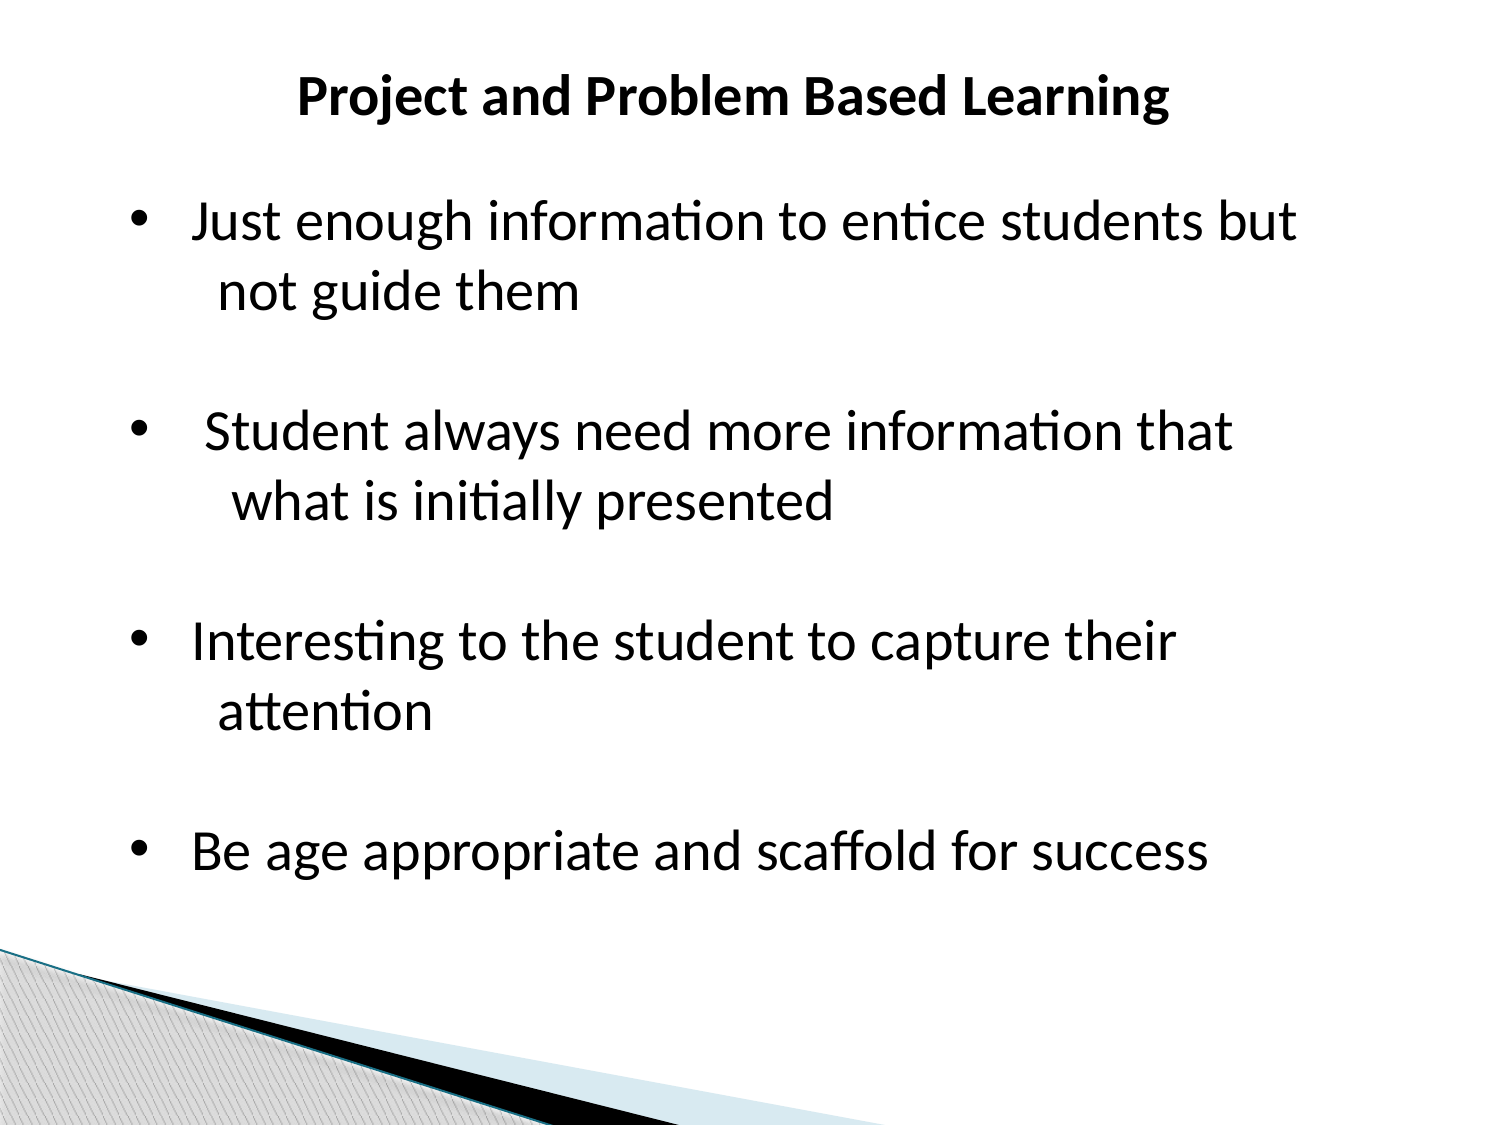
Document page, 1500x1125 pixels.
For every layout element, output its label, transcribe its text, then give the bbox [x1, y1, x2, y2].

text_box Project and Problem Based Learning [282, 50, 1199, 135]
text_box Just enough information to entice students but not guide them Student always need more information that what is initially presented Interesting to the student to capture their attention Be age appropriate and scaffold for success [75, 174, 1388, 960]
